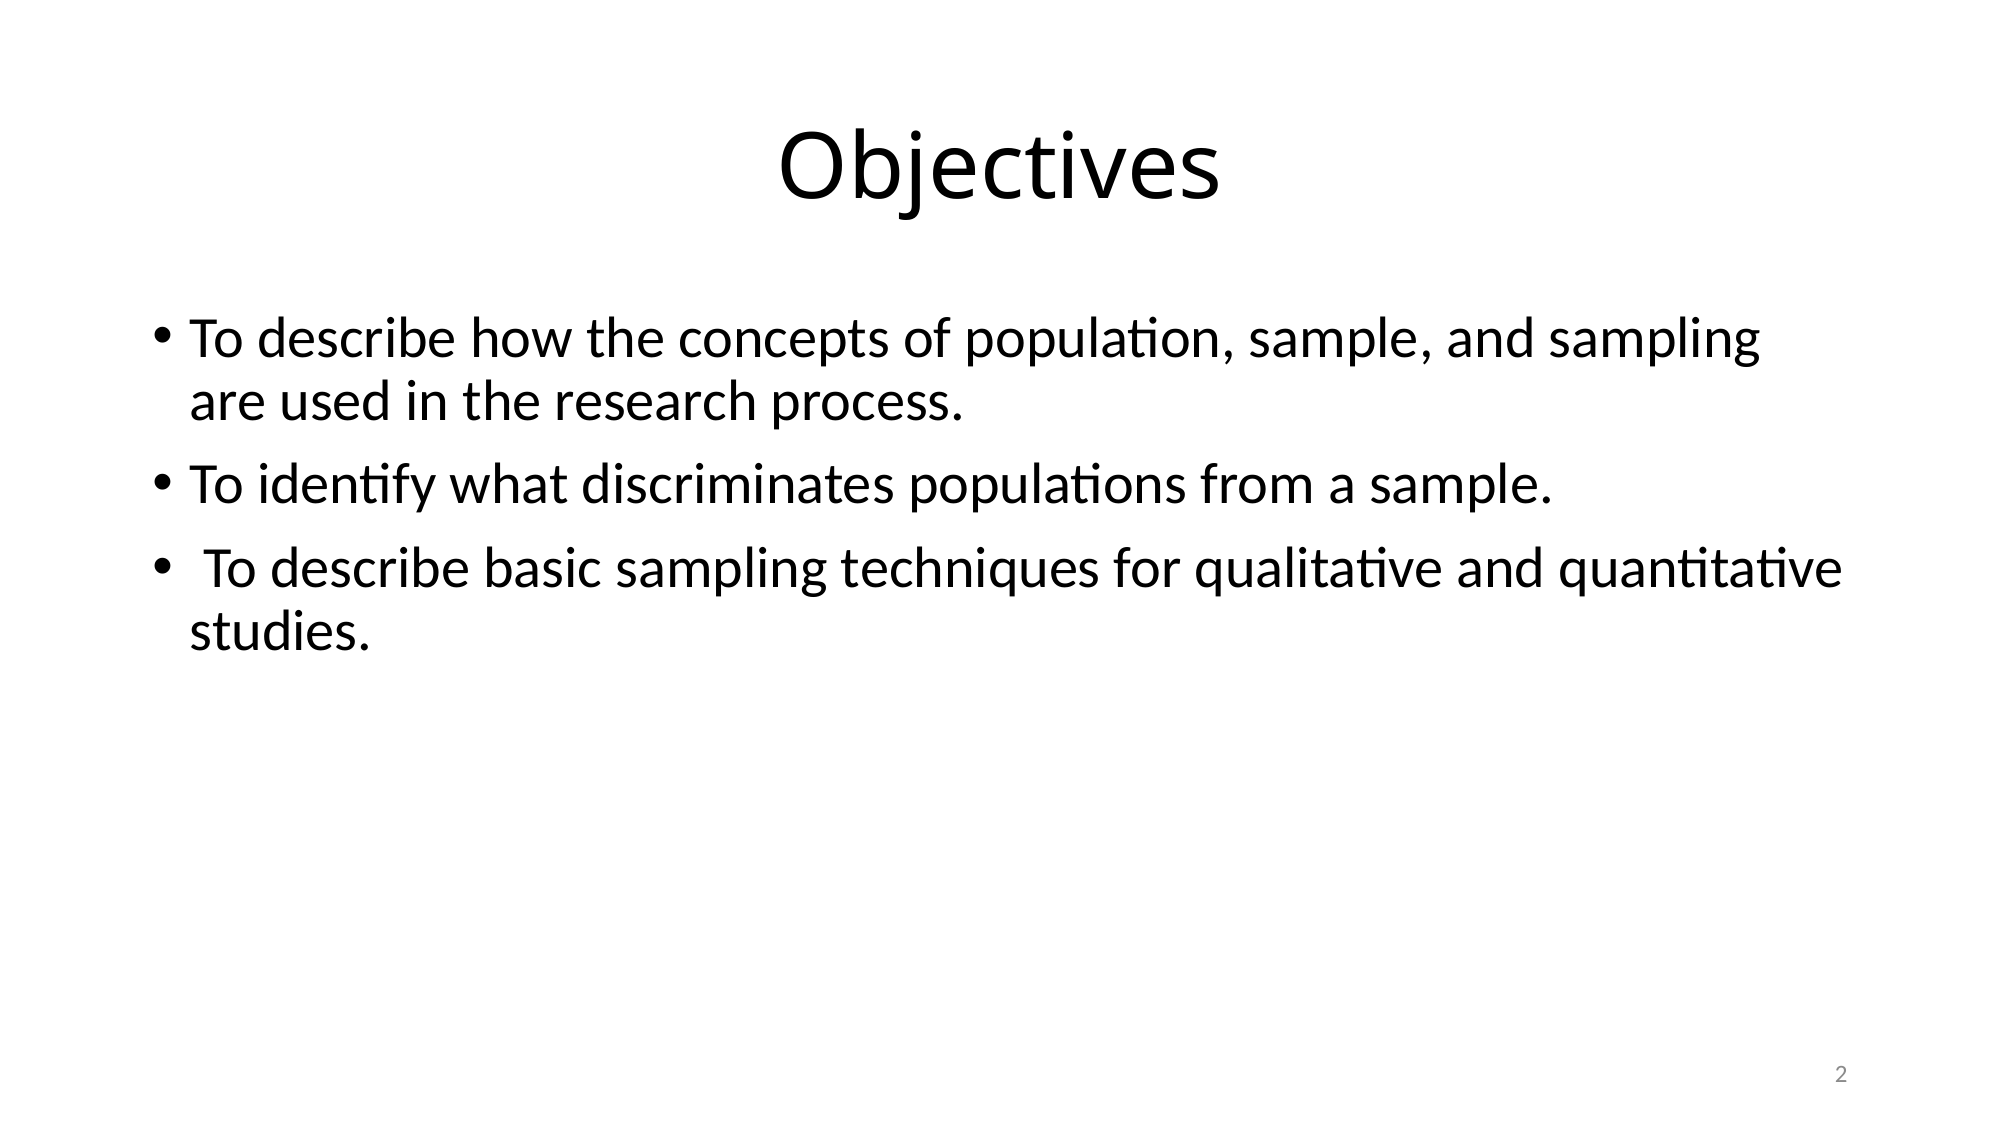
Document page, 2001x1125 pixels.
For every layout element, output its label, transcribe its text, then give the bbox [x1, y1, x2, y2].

title Objectives [137, 59, 1863, 278]
slide_number 2 [1412, 1042, 1863, 1103]
list To describe how the concepts of population, sample, and sampling are used in the research process. To identify what discriminates populations from a sample. To describe basic sampling techniques for qualitative and quantitative studies. [137, 299, 1863, 1014]
